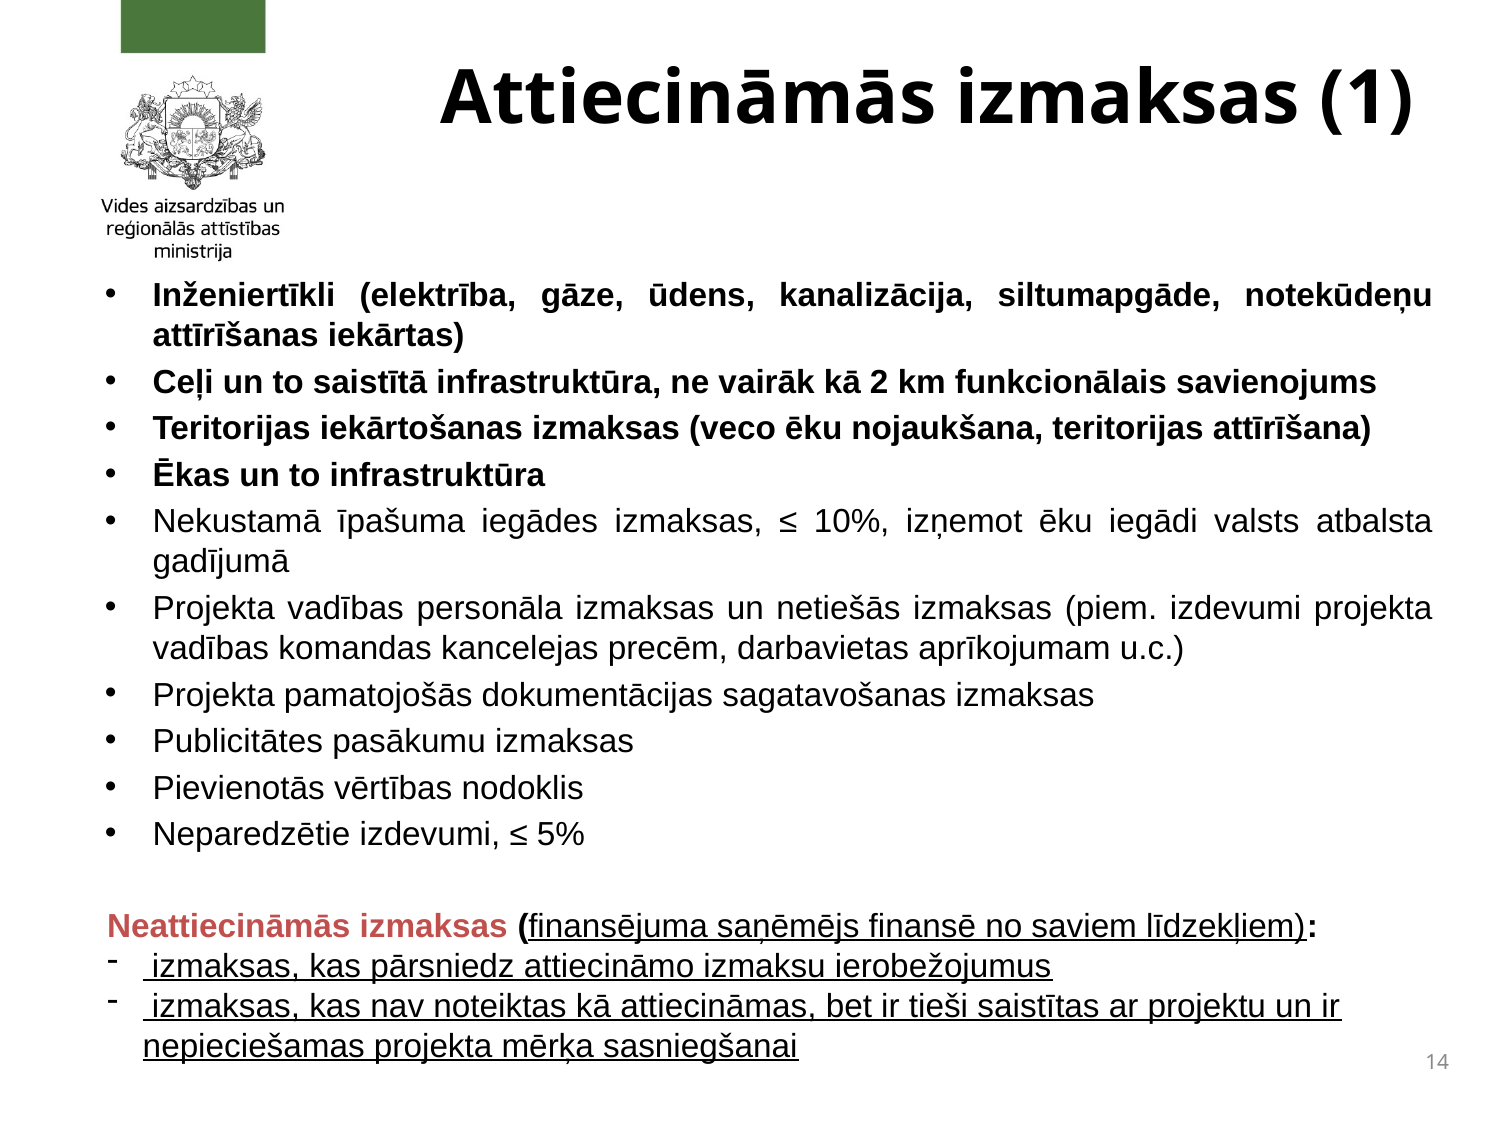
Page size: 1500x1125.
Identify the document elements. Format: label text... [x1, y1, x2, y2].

list Inženiertīkli (elektrība, gāze, ūdens, kanalizācija, siltumapgāde, notekūdeņu attīrīšanas iekārtas) Ceļi un to saistītā infrastruktūra, ne vairāk kā 2 km funkcionālais savienojums Teritorijas iekārtošanas izmaksas (veco ēku nojaukšana, teritorijas attīrīšana) Ēkas un to infrastruktūra Nekustamā īpašuma iegādes izmaksas, ≤ 10%, izņemot ēku iegādi valsts atbalsta gadījumā Projekta vadības personāla izmaksas un netiešās izmaksas (piem. izdevumi projekta vadības komandas kancelejas precēm, darbavietas aprīkojumam u.c.) Projekta pamatojošās dokumentācijas sagatavošanas izmaksas Publicitātes pasākumu izmaksas Pievienotās vērtības nodoklis Neparedzētie izdevumi, ≤ 5% [11, 265, 1451, 1108]
title Attiecināmās izmaksas (1) [424, 40, 1465, 157]
slide_number 14 [1394, 1037, 1465, 1088]
text_box Neattiecināmās izmaksas (finansējuma saņēmējs finansē no saviem līdzekļiem): izmaksas, kas pārsniedz attiecināmo izmaksu ierobežojumus izmaksas, kas nav noteiktas kā attiecināmas, bet ir tieši saistītas ar projektu un ir nepieciešamas projekta mērķa sasniegšanai [92, 896, 1394, 1112]
picture [48, 0, 338, 265]
